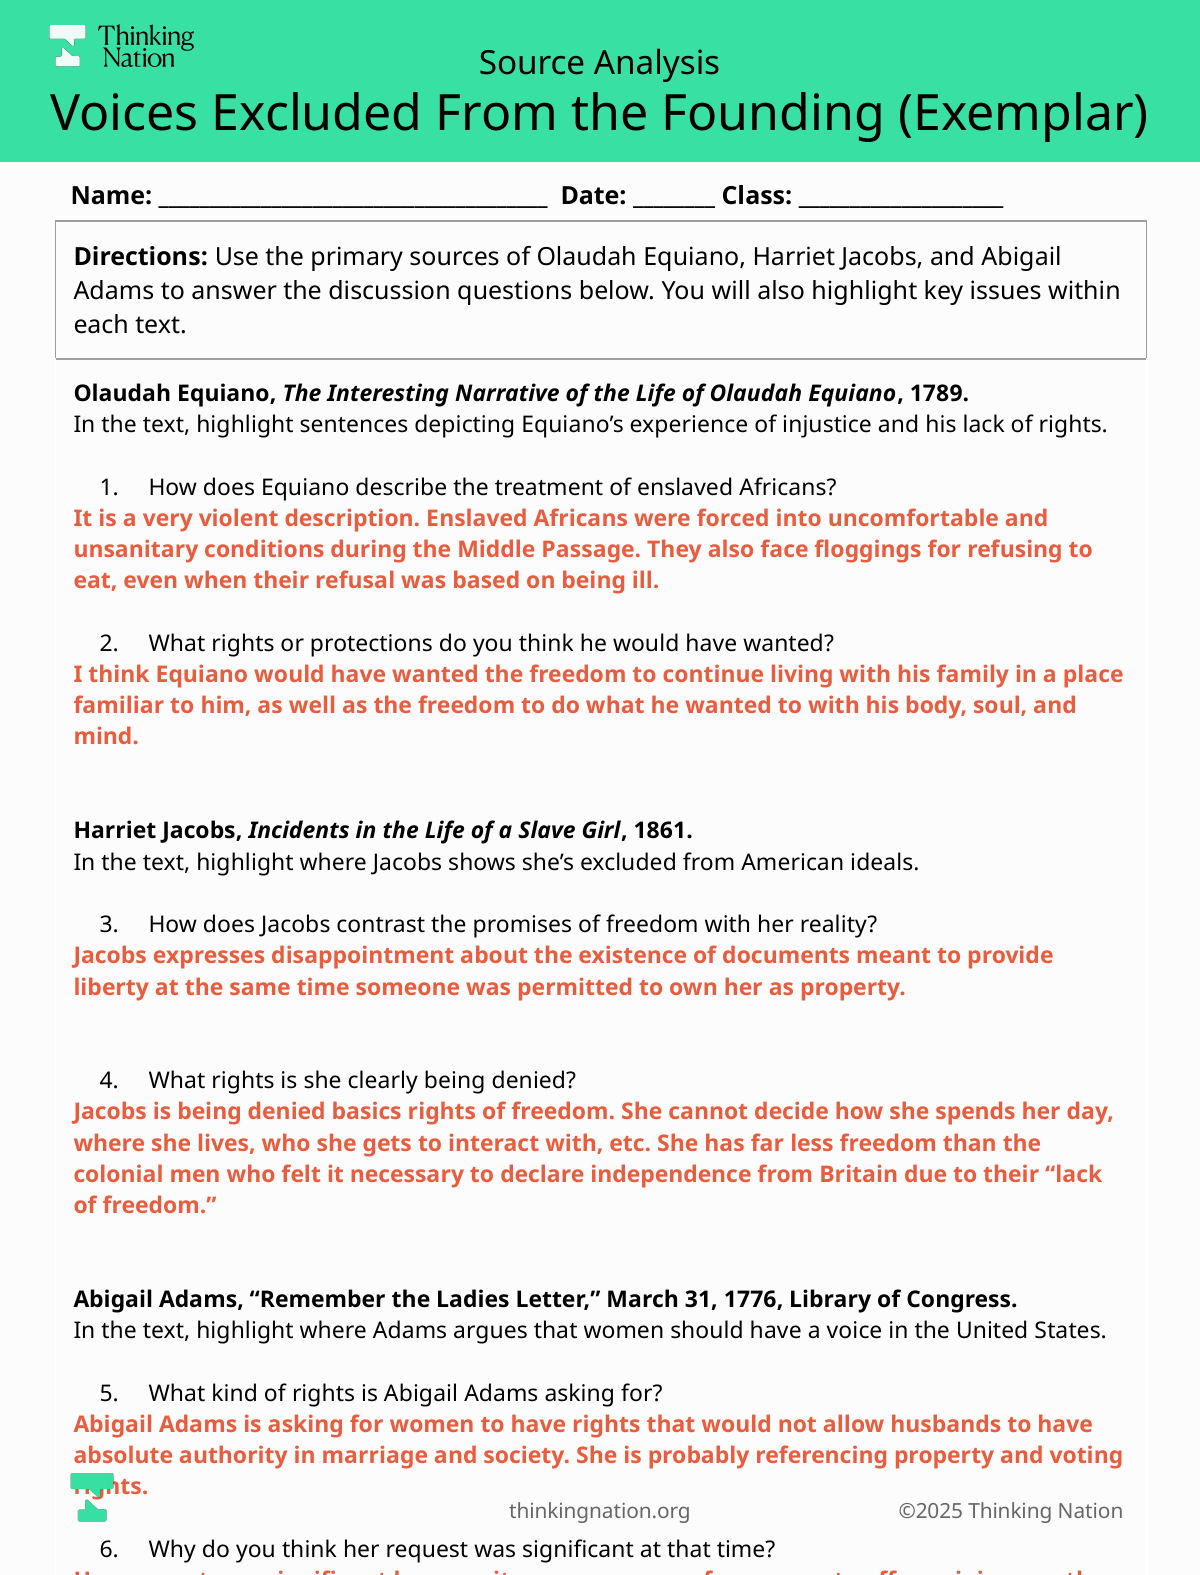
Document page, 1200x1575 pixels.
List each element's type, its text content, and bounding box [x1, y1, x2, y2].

text_box Source Analysis Voices Excluded From the Founding (Exemplar) [0, 0, 1200, 162]
picture [33, 10, 199, 80]
text_box ©2025 Thinking Nation [854, 1483, 1139, 1532]
table_cell Olaudah Equiano, The Interesting Narrative of the Life of Olaudah Equiano, 1789. In the text, highlight sentences depicting Equiano’s experience of injustice and his lack of rights. How does Equiano describe the treatment of enslaved Africans? It is a very violent description. Enslaved Africans were forced into uncomfortable and unsanitary conditions during the Middle Passage. They also face floggings for refusing to eat, even when their refusal was based on being ill. What rights or protections do you think he would have wanted? I think Equiano would have wanted the freedom to continue living with his family in a place familiar to him, as well as the freedom to do what he wanted to with his body, soul, and mind. Harriet Jacobs, Incidents in the Life of a Slave Girl, 1861. In the text, highlight where Jacobs shows she’s excluded from American ideals. How does Jacobs contrast the promises of freedom with her reality? Jacobs expresses disappointment about the existence of documents meant to provide liberty at the same time someone was permitted to own her as property. What rights is she clearly being denied? Jacobs is being denied basics rights of freedom. She cannot decide how she spends her day, where she lives, who she gets to interact with, etc. She has far less freedom than the colonial men who felt it necessary to declare independence from Britain due to their “lack of freedom.” Abigail Adams, “Remember the Ladies Letter,” March 31, 1776, Library of Congress. In the text, highlight where Adams argues that women should have a voice in the United States. What kind of rights is Abigail Adams asking for? Abigail Adams is asking for women to have rights that would not allow husbands to have absolute authority in marriage and society. She is probably referencing property and voting rights. Why do you think her request was significant at that time? Her request was significant because it was uncommon for women to offer opinions on the matter of their husbands’ work, let alone offer opinions to state leaders drafting important legal documents about laws and freedoms. [56, 360, 1146, 1575]
table_header Directions: Use the primary sources of Olaudah Equiano, Harriet Jacobs, and Abigail Adams to answer the discussion questions below. You will also highlight key issues within each text. [56, 224, 1146, 358]
text_box thinkingnation.org [457, 1483, 742, 1532]
picture [58, 1463, 126, 1531]
text_box Name: ______________________________________ Date: ________ Class: ____________________ [55, 164, 1200, 224]
